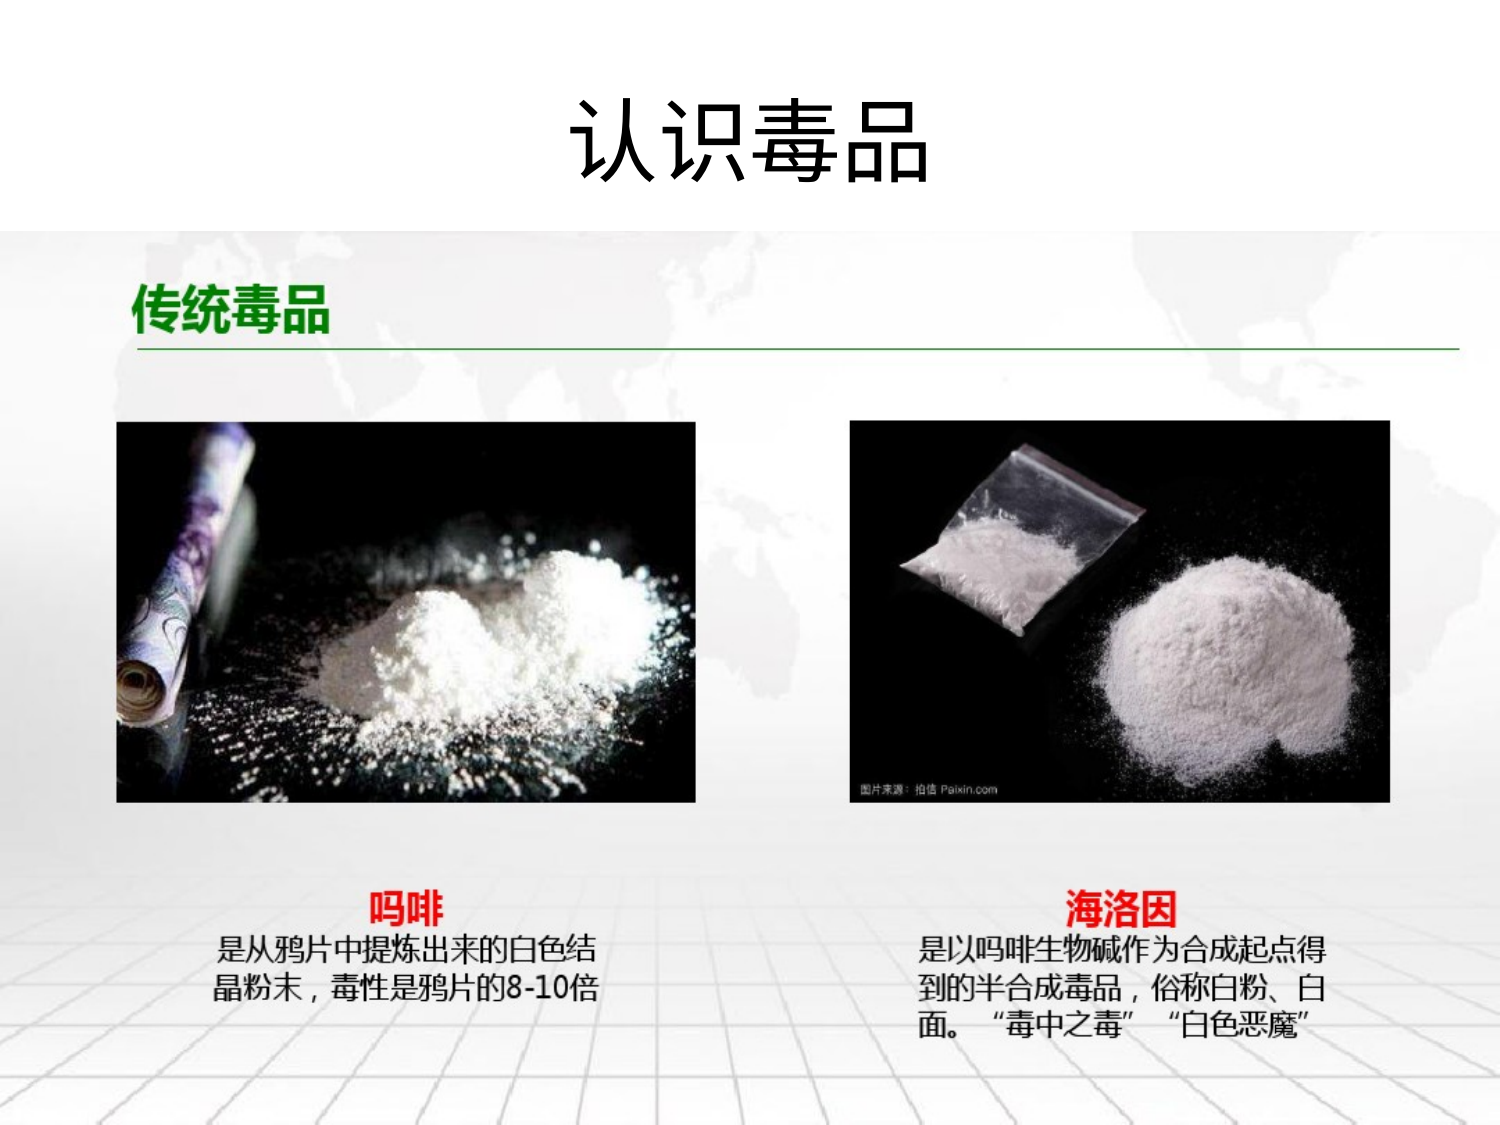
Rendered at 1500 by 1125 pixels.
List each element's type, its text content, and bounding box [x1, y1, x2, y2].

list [0, 231, 1500, 1125]
title 认识毒品 [74, 44, 1426, 231]
